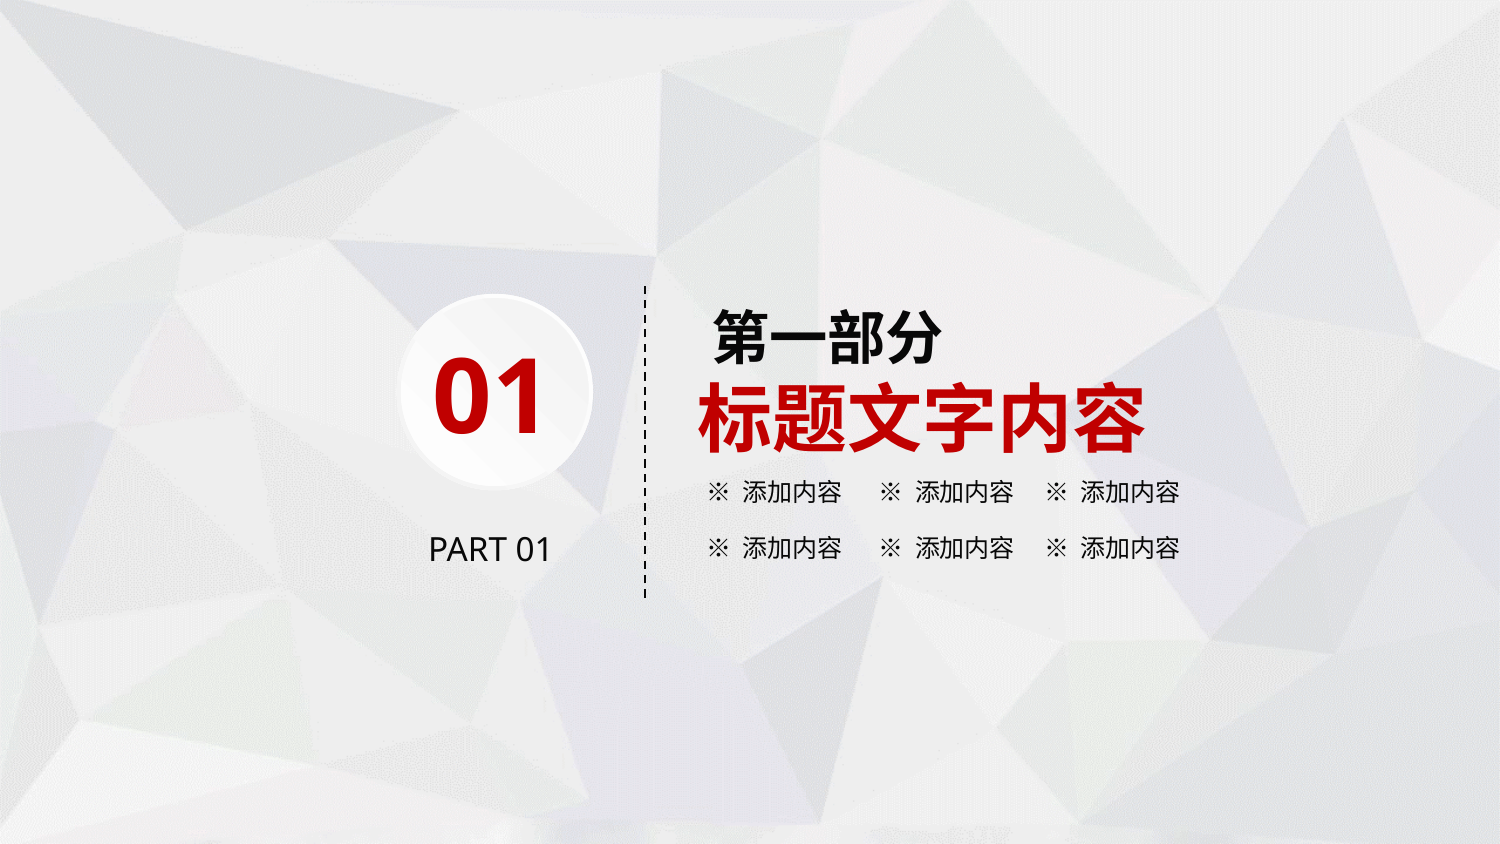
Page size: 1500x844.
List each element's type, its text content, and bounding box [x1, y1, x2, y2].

text_box ※ 添加内容 [1034, 471, 1203, 511]
text_box PART 01 [428, 527, 577, 568]
text_box ※ 添加内容 [696, 528, 858, 568]
picture [0, 0, 1500, 844]
text_box ※ 添加内容 [868, 471, 1031, 511]
text_box ※ 添加内容 [1034, 528, 1196, 568]
text_box ※ 添加内容 [868, 528, 1031, 568]
text_box ※ 添加内容 [696, 471, 865, 511]
text_box 第一部分 标题文字内容 [682, 293, 1163, 469]
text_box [396, 293, 594, 491]
